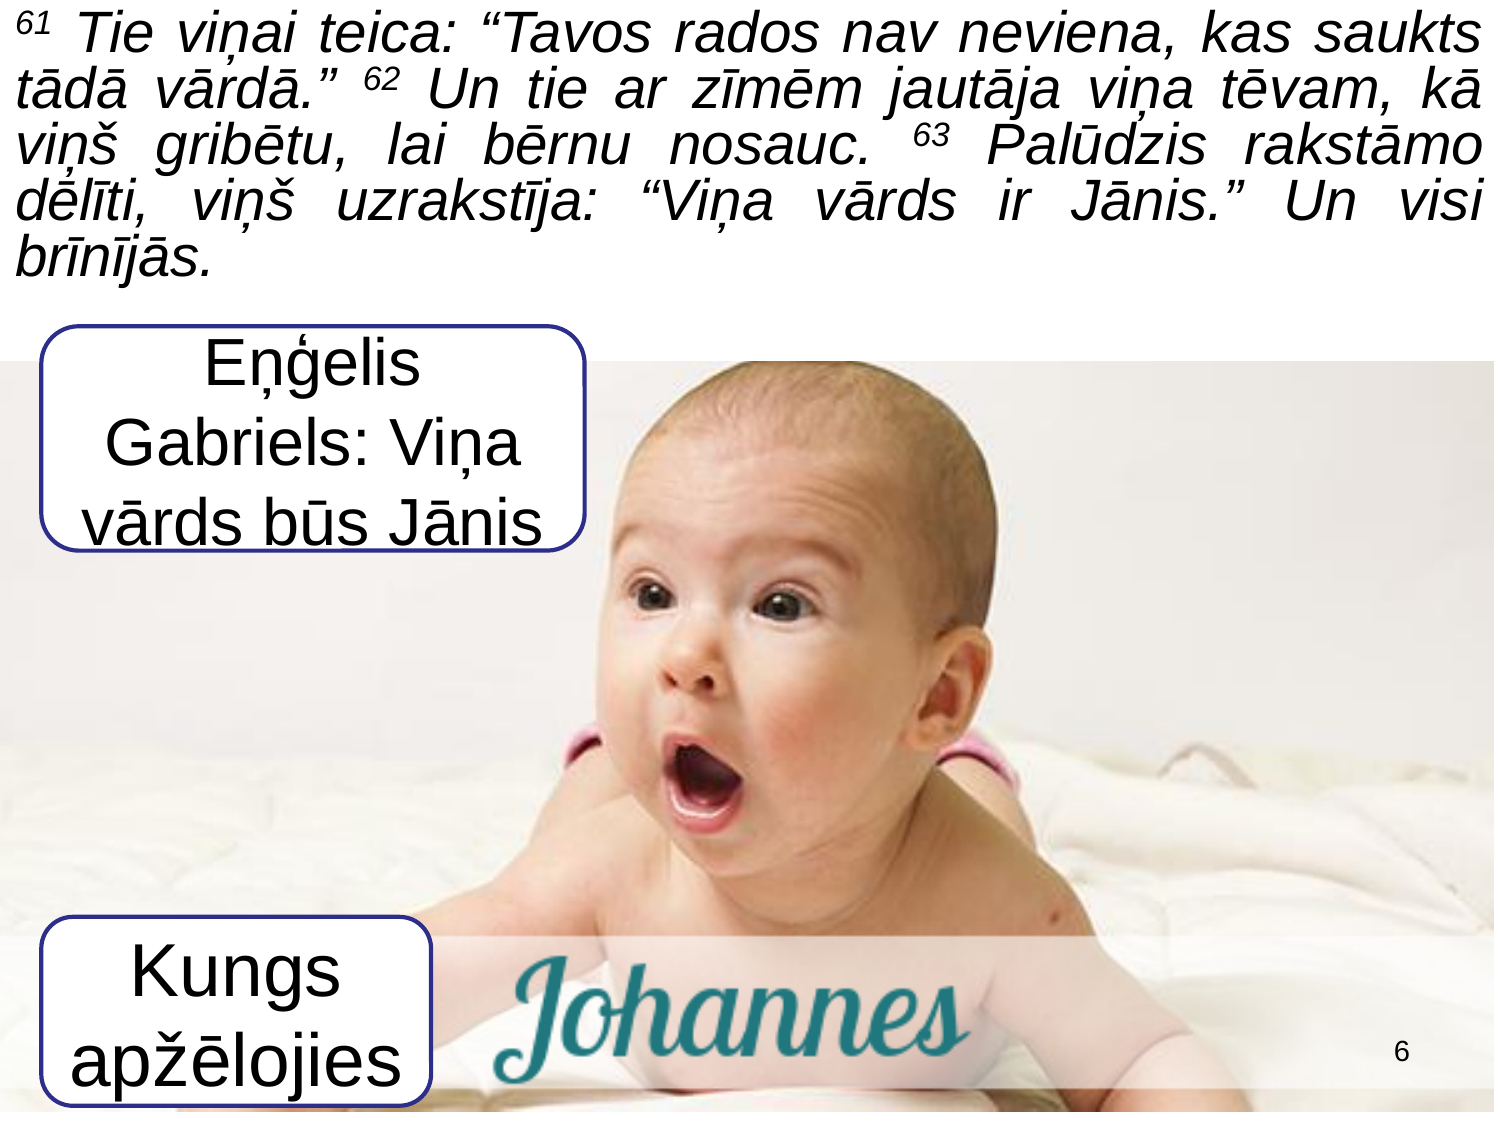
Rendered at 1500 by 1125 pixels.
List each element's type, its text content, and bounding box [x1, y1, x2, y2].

picture [0, 361, 1495, 1112]
text_box Eņģelis Gabriels: Viņa vārds būs Jānis [39, 324, 587, 360]
list 61 Tie viņai teica: “Tavos rados nav neviena, kas saukts tādā vārdā.” 62 Un tie ar zīmēm jautāja viņa tēvam, kā viņš gribētu, lai bērnu nosauc. 63 Palūdzis rakstāmo dēlīti, viņš uzrakstīja: “Viņa vārds ir Jānis.” Un visi brīnījās. [0, 0, 1500, 178]
